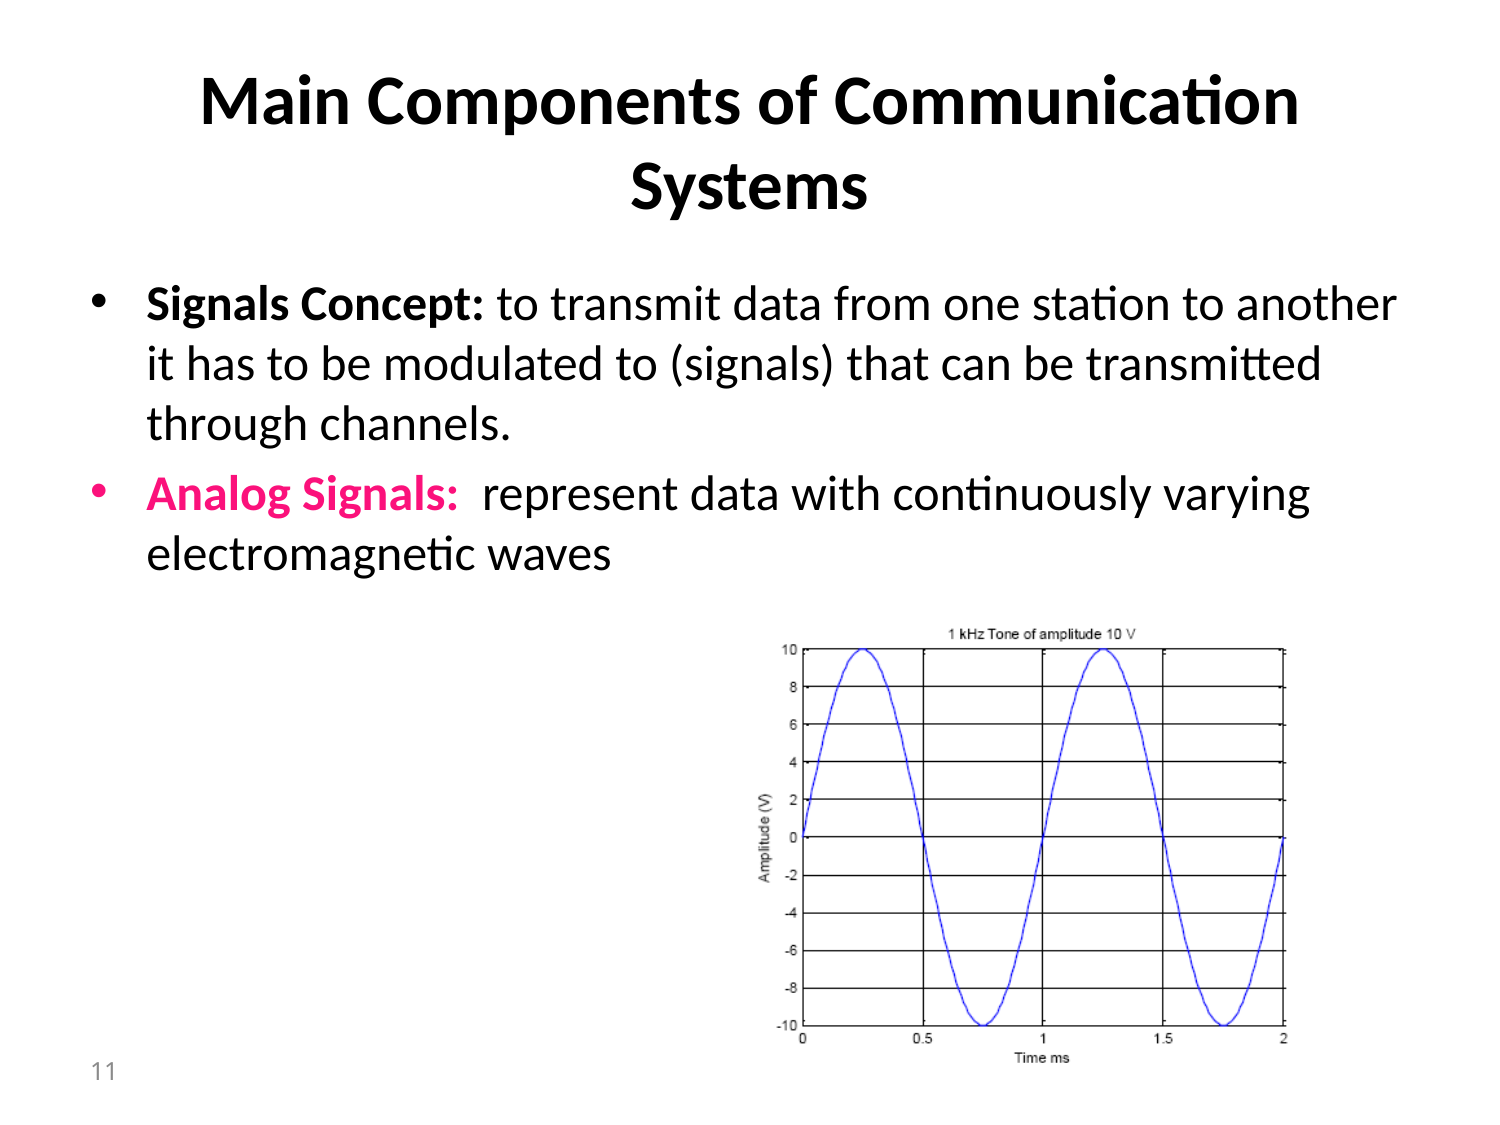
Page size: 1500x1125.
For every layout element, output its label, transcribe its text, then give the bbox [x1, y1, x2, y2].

slide_number 11 [75, 1042, 425, 1103]
picture [712, 599, 1377, 1085]
list Signals Concept: to transmit data from one station to another it has to be modulated to (signals) that can be transmitted through channels. Analog Signals: represent data with continuously varying electromagnetic waves [75, 262, 1425, 1005]
title Main Components of Communication Systems [75, 45, 1425, 233]
